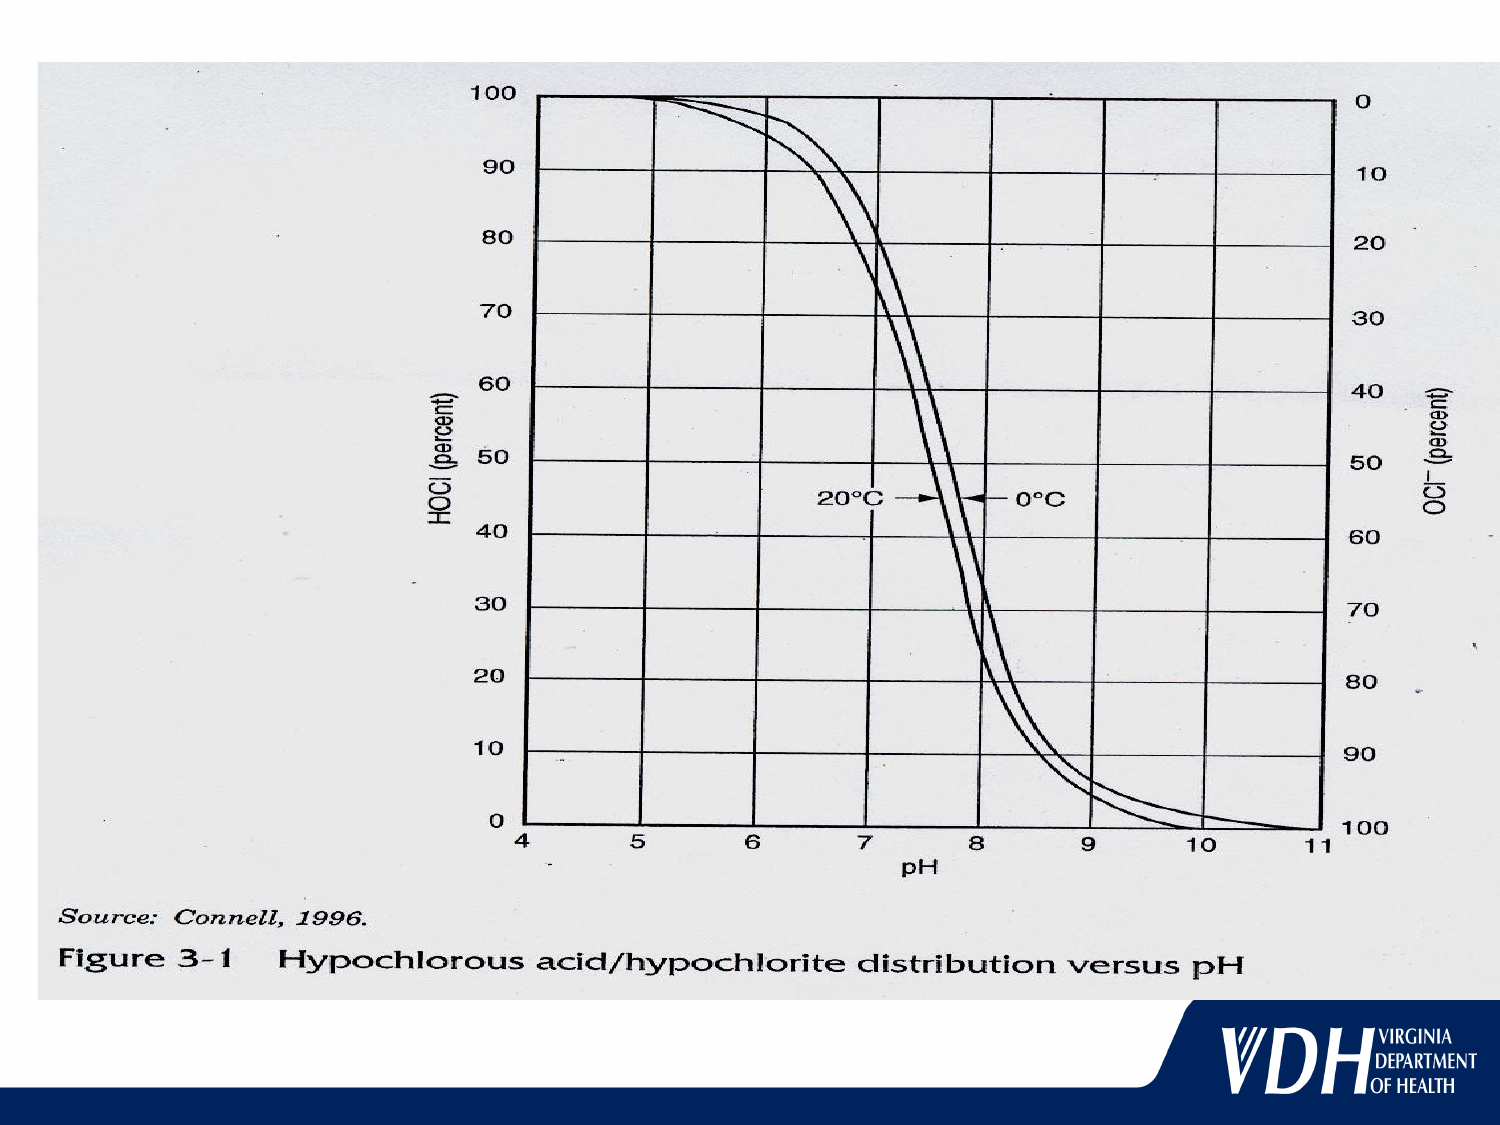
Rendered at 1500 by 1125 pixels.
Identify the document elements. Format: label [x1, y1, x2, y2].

text_box [37, 62, 1500, 1000]
picture [0, 0, 1500, 1125]
